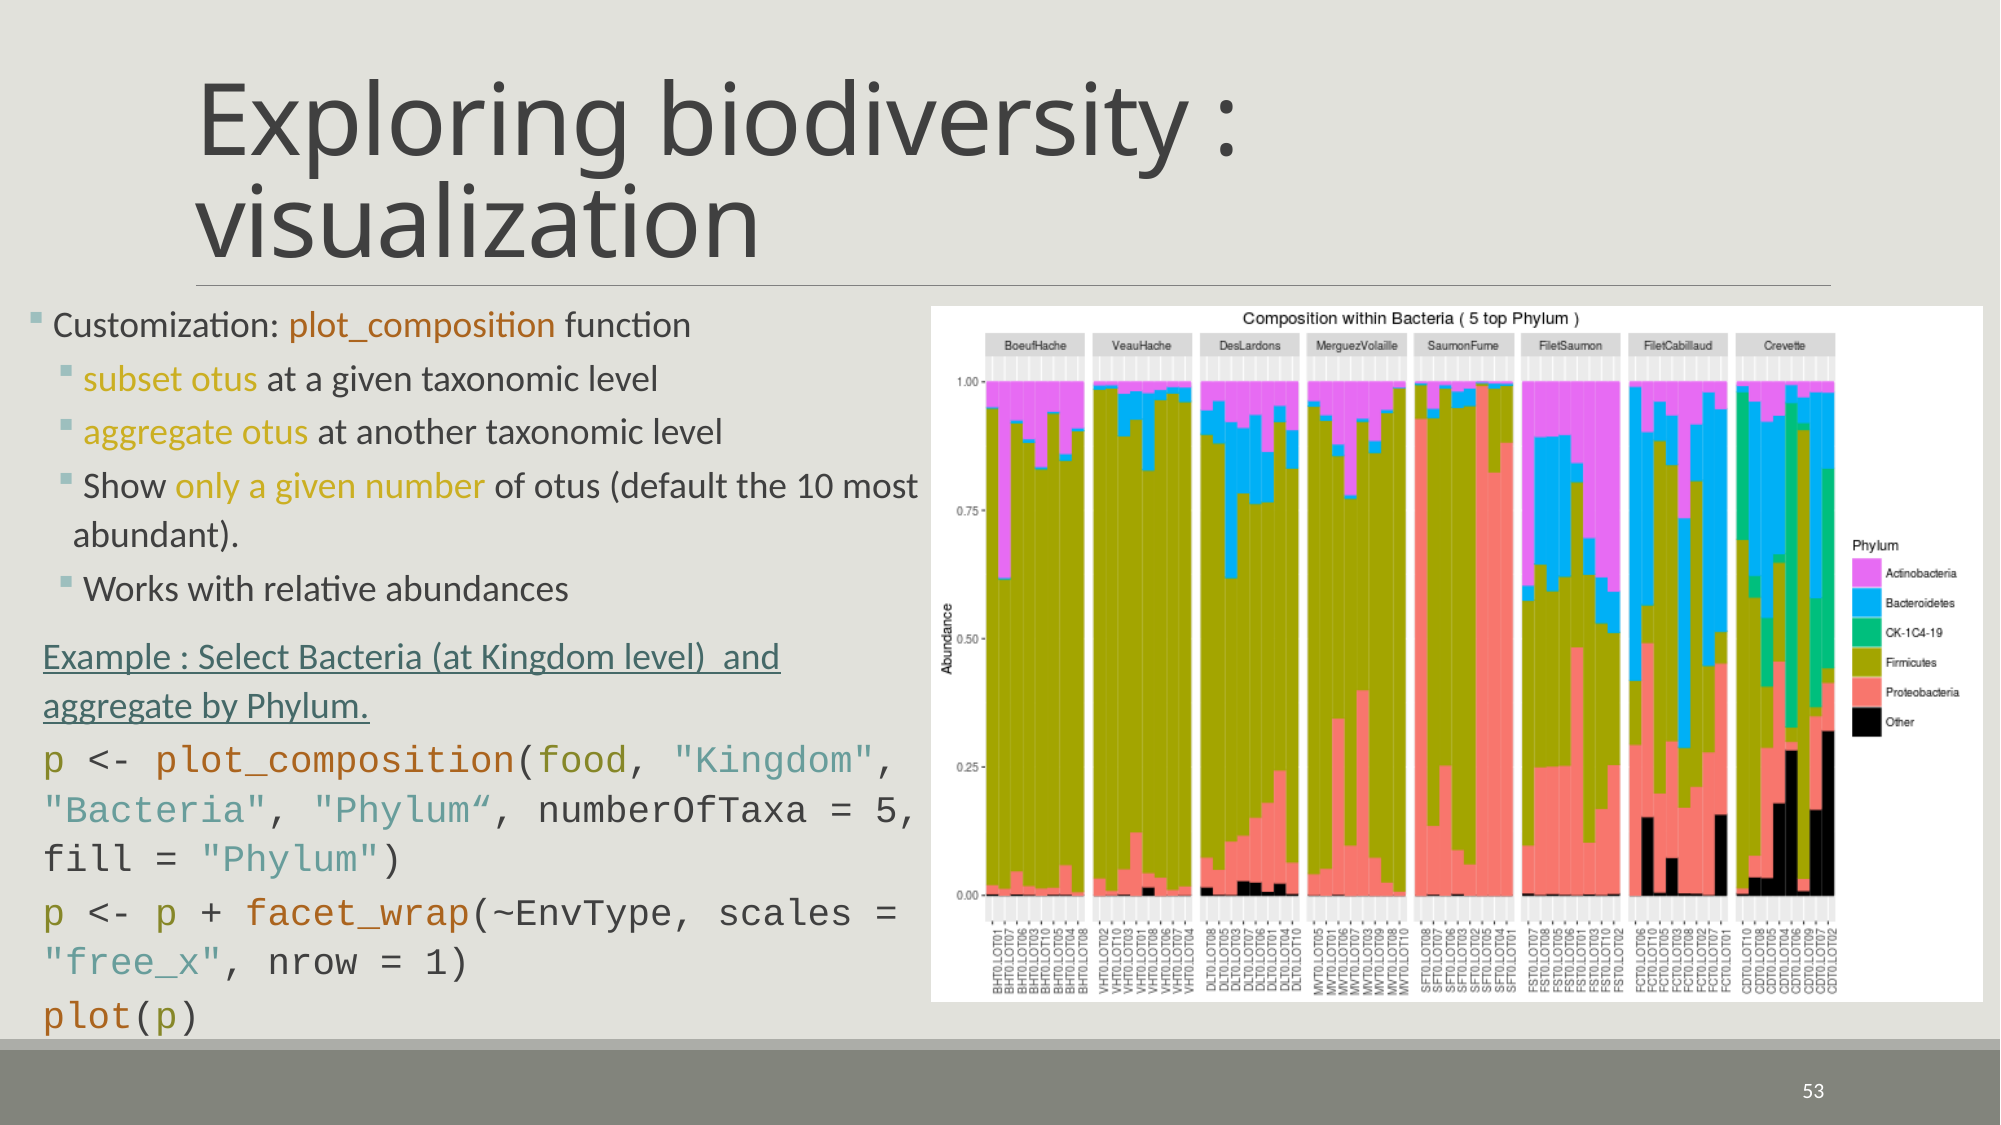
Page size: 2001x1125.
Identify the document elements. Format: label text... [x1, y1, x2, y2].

text_box Example : Select Bacteria (at Kingdom level) and aggregate by Phylum. p <- plot_composition(food, "Kingdom", "Bacteria", "Phylum“, numberOfTaxa = 5, fill = "Phylum") p <- p + facet_wrap(~EnvType, scales = "free_x", nrow = 1) plot(p) [27, 616, 924, 1048]
list Customization: plot_composition function subset otus at a given taxonomic level aggregate otus at another taxonomic level Show only a given number of otus (default the 10 most abundant). Works with relative abundances [27, 287, 924, 613]
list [931, 305, 1983, 1002]
slide_number 53 [1624, 1059, 1840, 1120]
title Exploring biodiversity : visualization [180, 47, 1830, 285]
